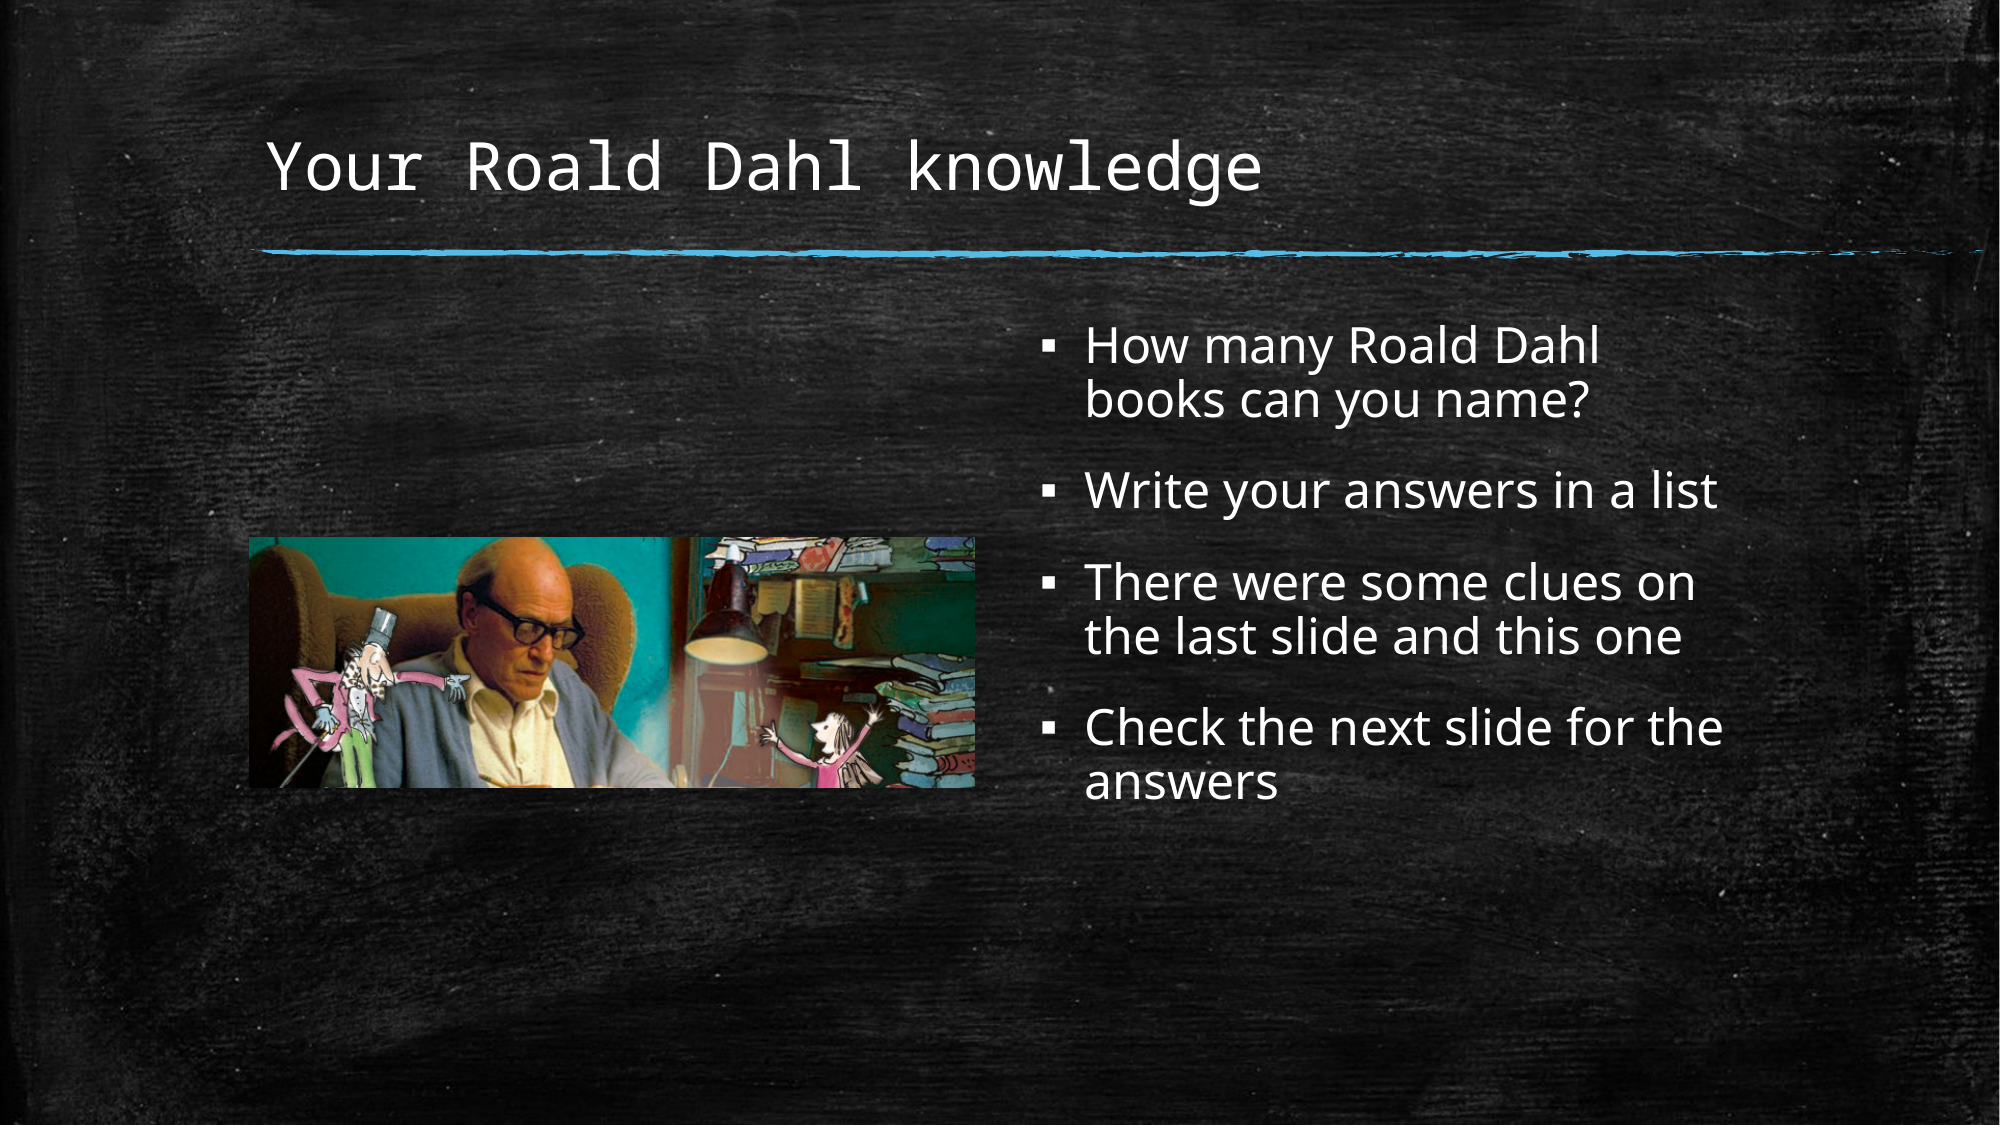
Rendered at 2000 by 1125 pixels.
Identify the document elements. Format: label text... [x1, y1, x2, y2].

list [249, 537, 975, 788]
picture [0, 0, 2000, 1125]
title Your Roald Dahl knowledge [249, 45, 1750, 213]
list How many Roald Dahl books can you name? Write your answers in a list There were some clues on the last slide and this one Check the next slide for the answers [1024, 312, 1750, 1013]
